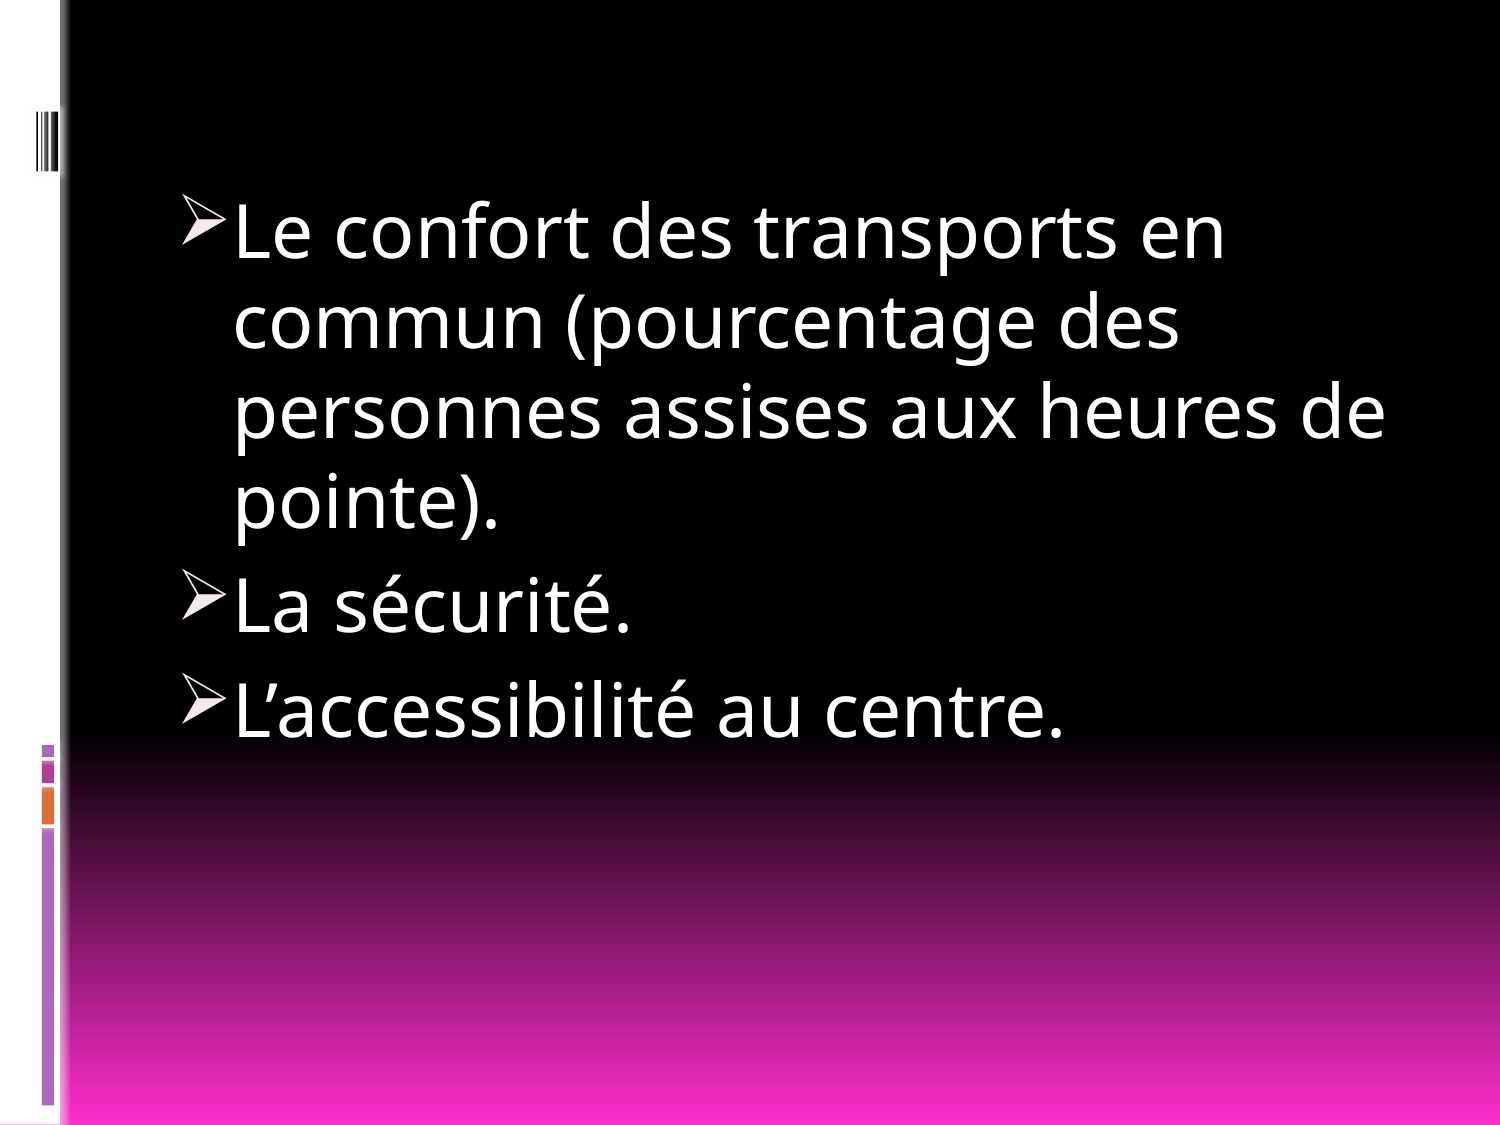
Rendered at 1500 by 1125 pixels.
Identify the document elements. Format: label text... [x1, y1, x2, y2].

list Le confort des transports en commun (pourcentage des personnes assises aux heures de pointe). La sécurité. L’accessibilité au centre. [150, 175, 1425, 1043]
